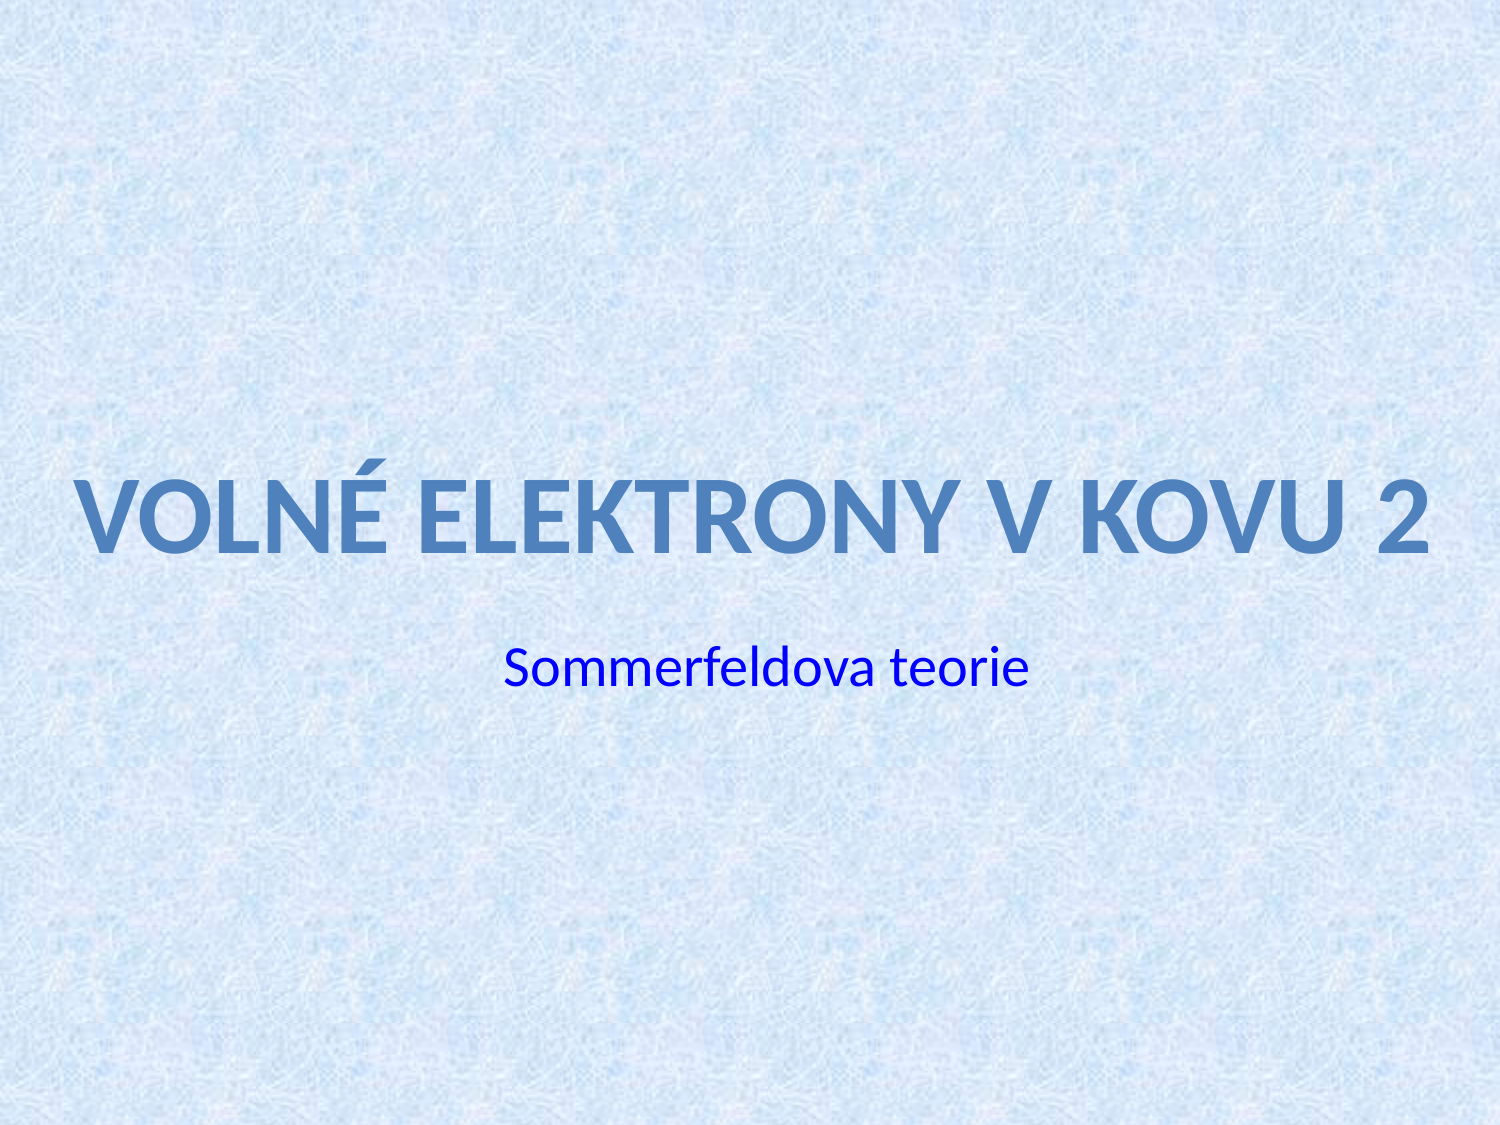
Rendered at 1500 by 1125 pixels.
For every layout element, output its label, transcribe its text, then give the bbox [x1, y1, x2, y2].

picture [0, 0, 1500, 1125]
text_box Sommerfeldova teorie [468, 621, 1067, 706]
text_box Volné elektrony v kovu 2 [58, 433, 1448, 584]
